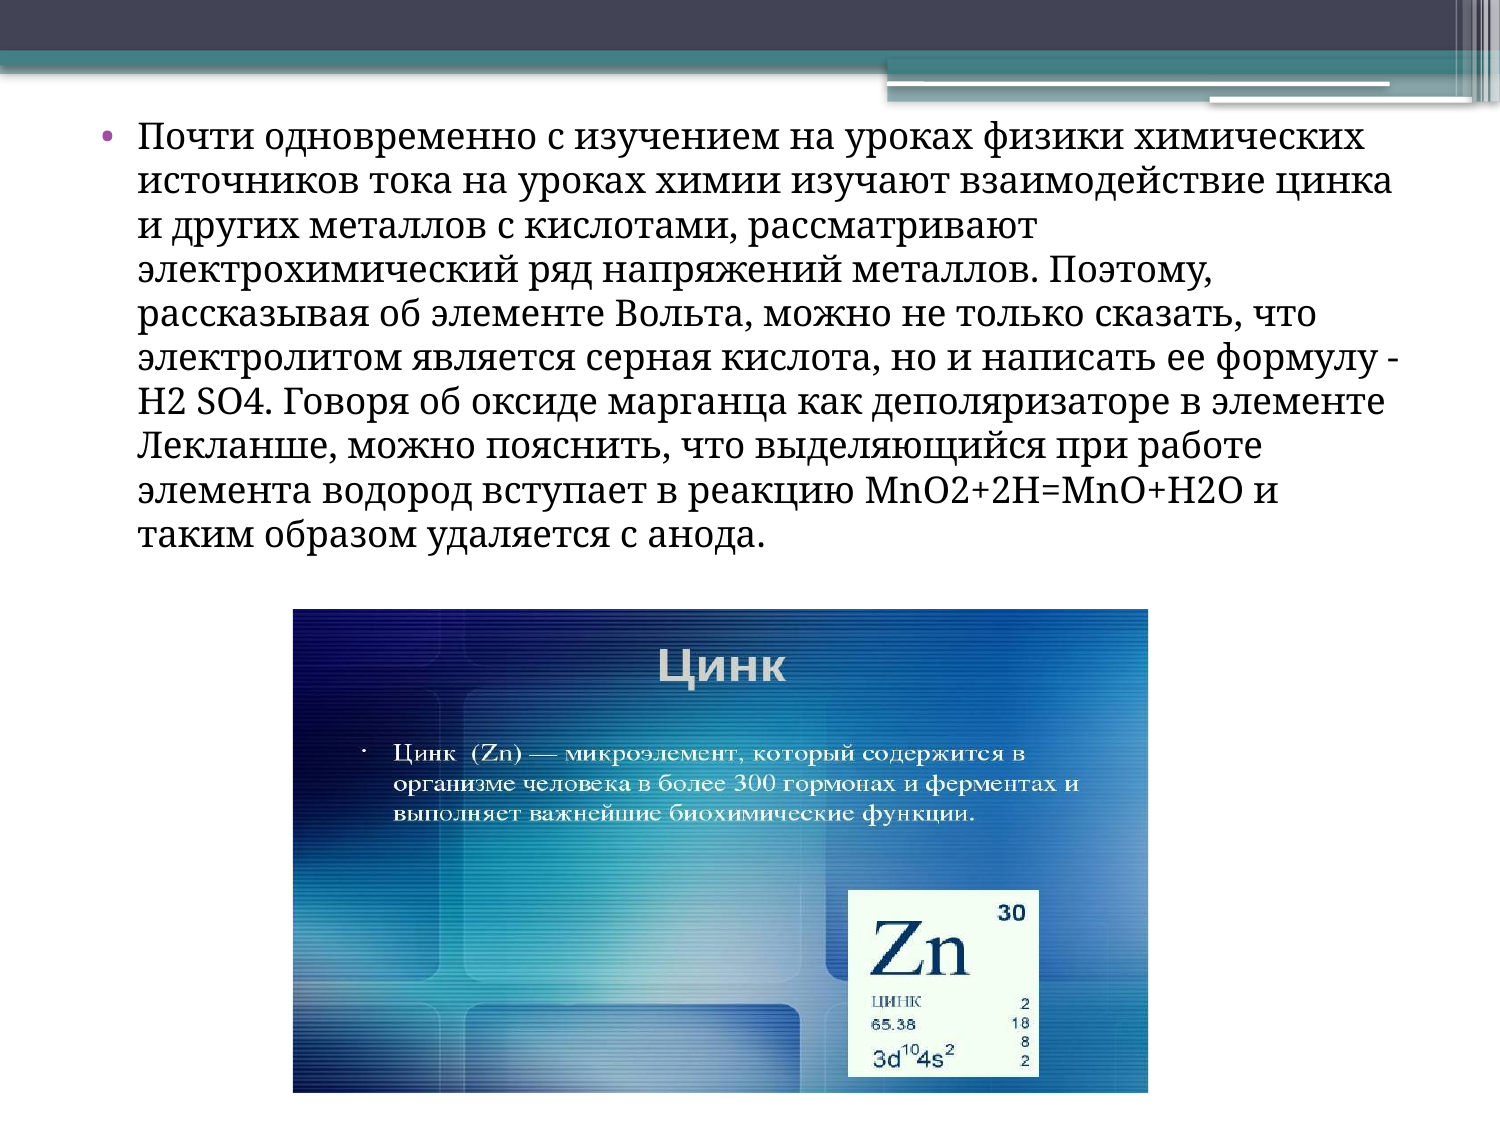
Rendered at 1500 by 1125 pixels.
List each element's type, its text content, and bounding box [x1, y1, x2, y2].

list Почти одновременно с изучением на уроках физики химических источников тока на уроках химии изучают взаимодействие цинка и других металлов с кислотами, рассматривают электрохимический ряд напряжений металлов. Поэтому, рассказывая об элементе Вольта, можно не только сказать, что электролитом является серная кислота, но и написать ее формулу - H2 SO4. Говоря об оксиде марганца как деполяризаторе в элементе Лекланше, можно пояснить, что выделяющийся при работе элемента водород вступает в реакцию MnO2+2H=MnO+H2O и таким образом удаляется с анода. [70, 105, 1421, 575]
picture [292, 609, 1149, 1093]
